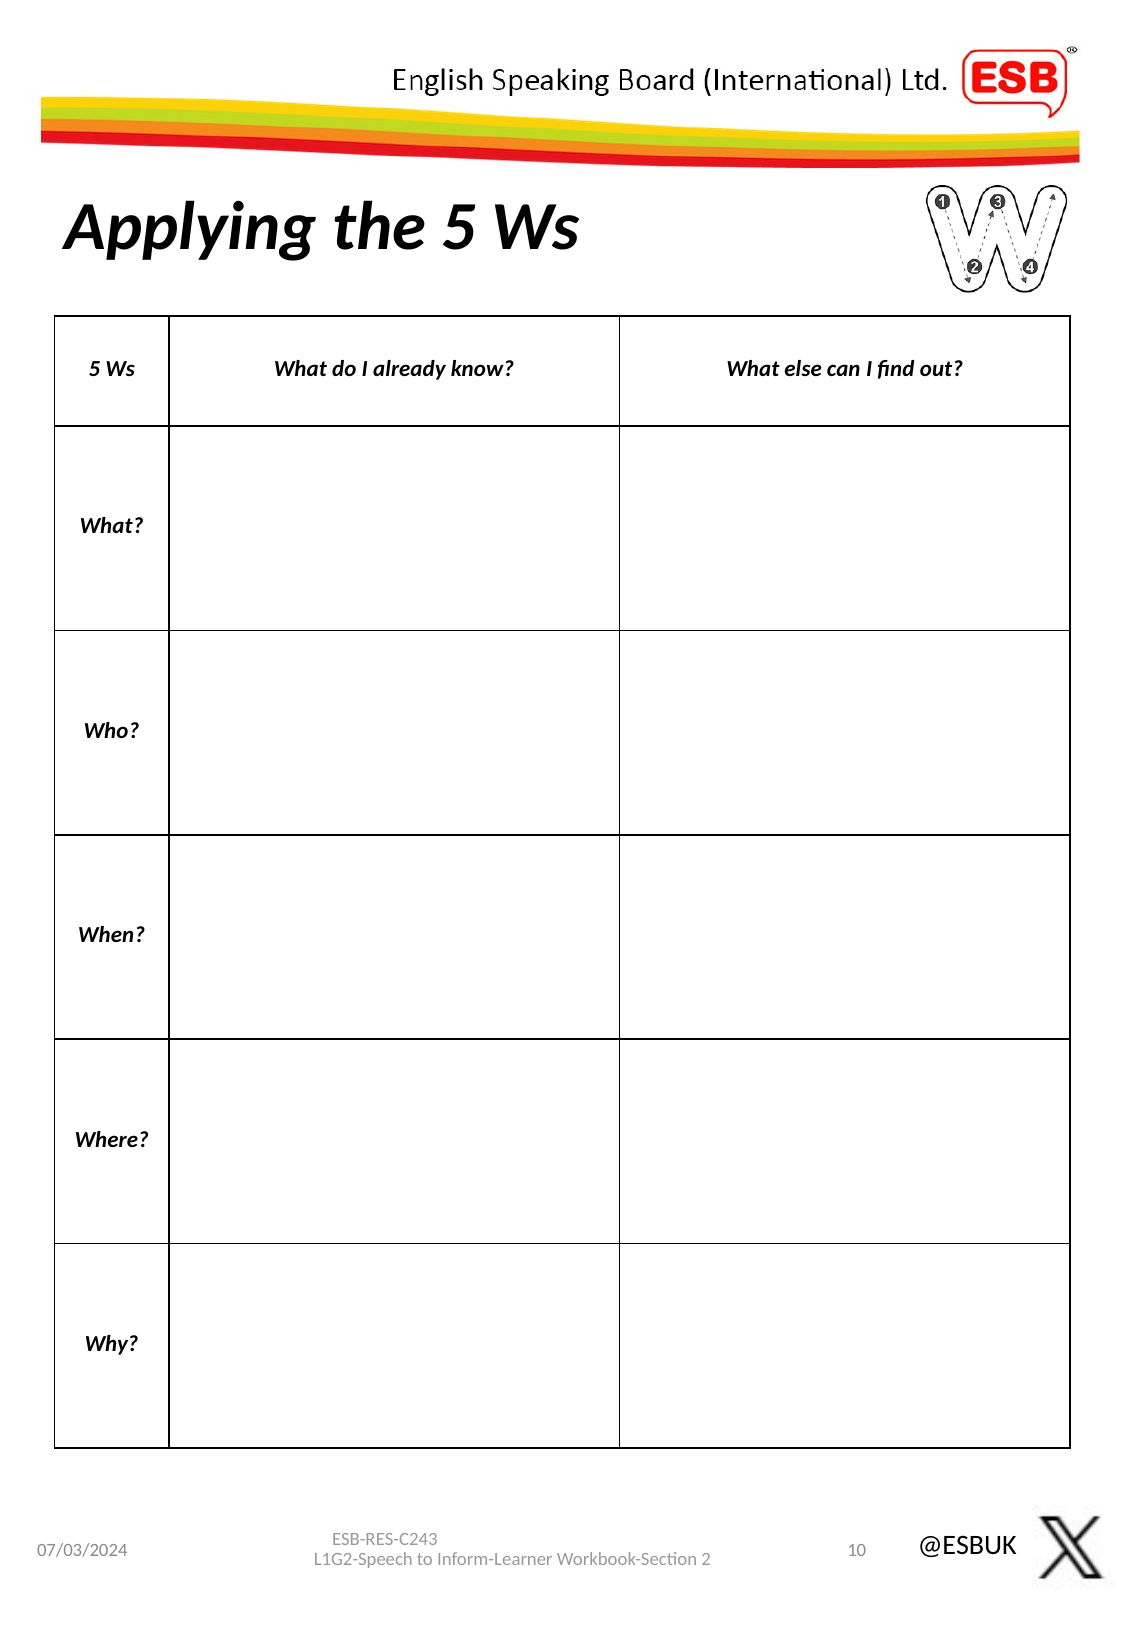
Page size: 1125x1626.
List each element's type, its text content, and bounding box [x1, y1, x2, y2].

table_cell [170, 836, 619, 1038]
table_header 5 Ws [55, 317, 168, 425]
table_header What do I already know? [170, 317, 619, 425]
footer ESB-RES-C243 L1G2-Speech to Inform-Learner Workbook-Section 2 [296, 1506, 697, 1593]
table_cell [170, 1040, 619, 1243]
table_cell [620, 427, 1069, 630]
table_cell [620, 1040, 1069, 1243]
table_cell [620, 631, 1069, 834]
table_cell [170, 631, 619, 834]
slide_number 10 [697, 1506, 882, 1593]
table_cell Who? [55, 631, 168, 834]
title Applying the 5 Ws [49, 174, 1020, 281]
table_cell [620, 836, 1069, 1038]
table_header What else can I find out? [620, 317, 1069, 425]
table_cell Where? [55, 1040, 168, 1243]
picture [1032, 1504, 1115, 1592]
table_cell [170, 1244, 619, 1447]
table_cell What? [55, 427, 168, 630]
table_cell When? [55, 836, 168, 1038]
table_cell Why? [55, 1244, 168, 1447]
table_cell [620, 1244, 1069, 1447]
table_cell [170, 427, 619, 630]
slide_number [22, 1506, 276, 1593]
picture [0, 1, 1125, 304]
